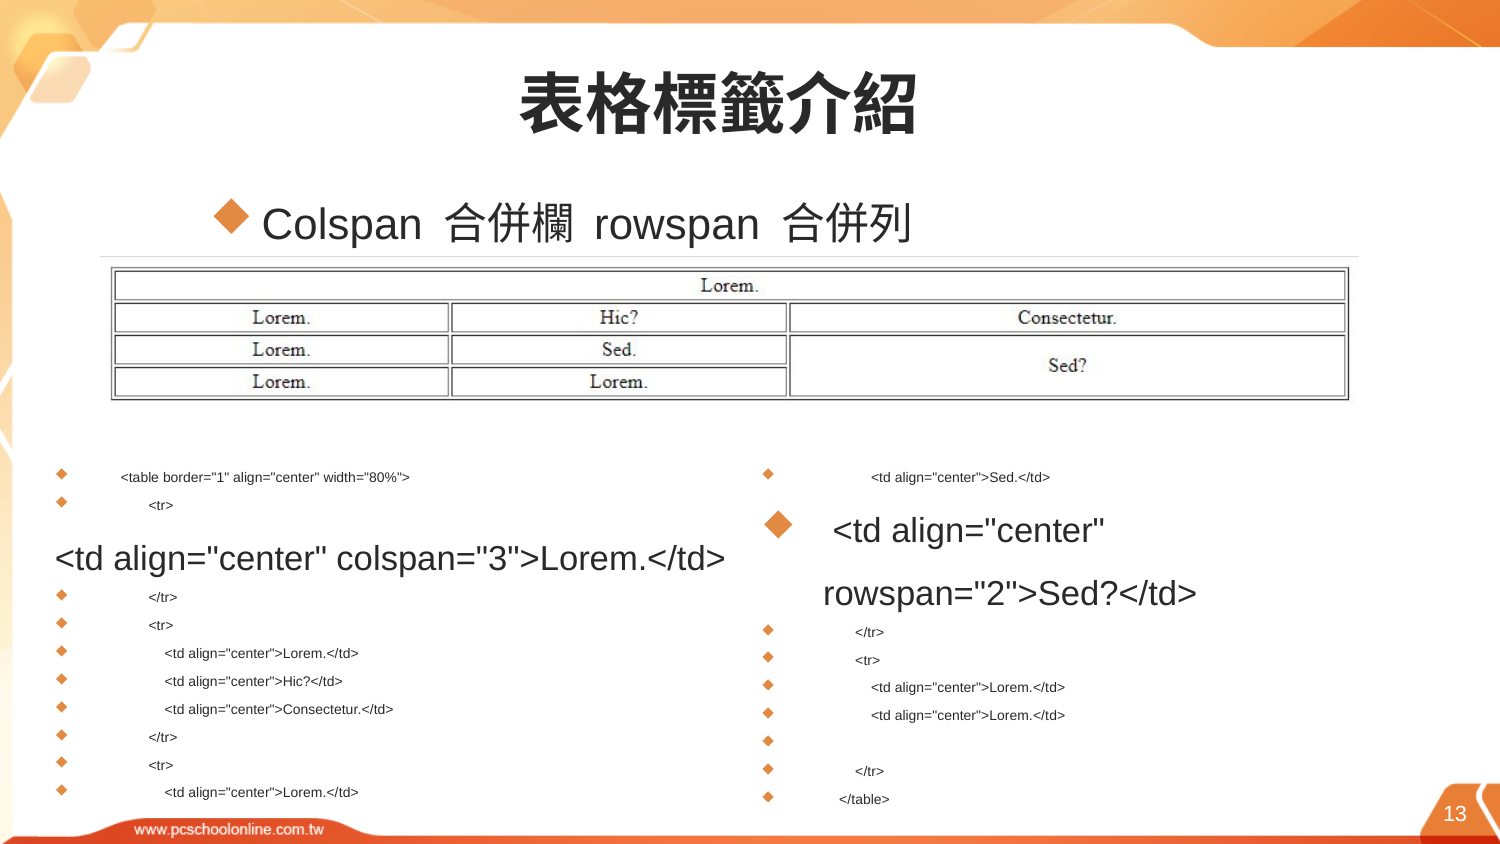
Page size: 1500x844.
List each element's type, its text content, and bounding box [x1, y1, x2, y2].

text_box Colspan 合併欄 rowspan 合併列 [194, 161, 1282, 254]
slide_number 13 [1483, 790, 1488, 836]
list <table border="1" align="center" width="80%"> <tr> <td align="center" colspan="3">Lorem.</td> </tr> <tr> <td align="center">Lorem.</td> <td align="center">Hic?</td> <td align="center">Consectetur.</td> </tr> <tr> <td align="center">Lorem.</td> <td align="center">Sed.</td> <td align="center" rowspan="2">Sed?</td> </tr> <tr> <td align="center">Lorem.</td> <td align="center">Lorem.</td> </tr> </table> [39, 452, 1483, 836]
picture [0, 0, 1500, 844]
title 表格標籤介紹 [44, 55, 1395, 172]
